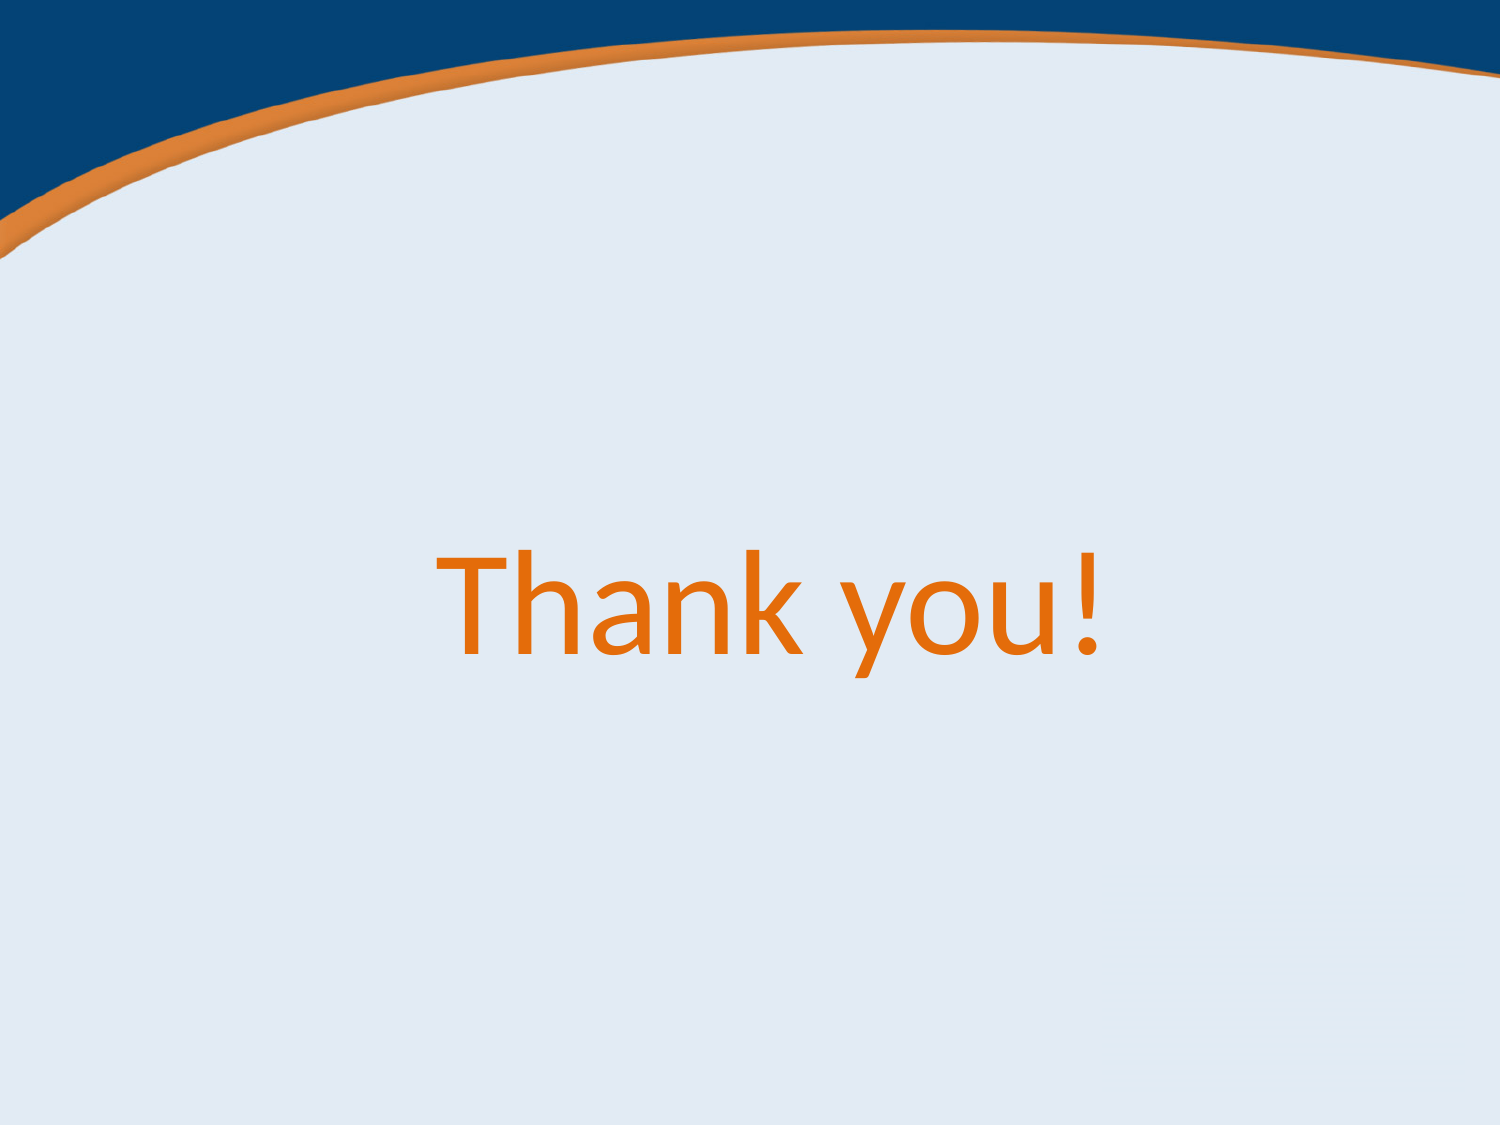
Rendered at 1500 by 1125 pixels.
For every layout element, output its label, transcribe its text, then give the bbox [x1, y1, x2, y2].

text_box Thank you! [420, 497, 1172, 692]
picture [0, 0, 1500, 1125]
